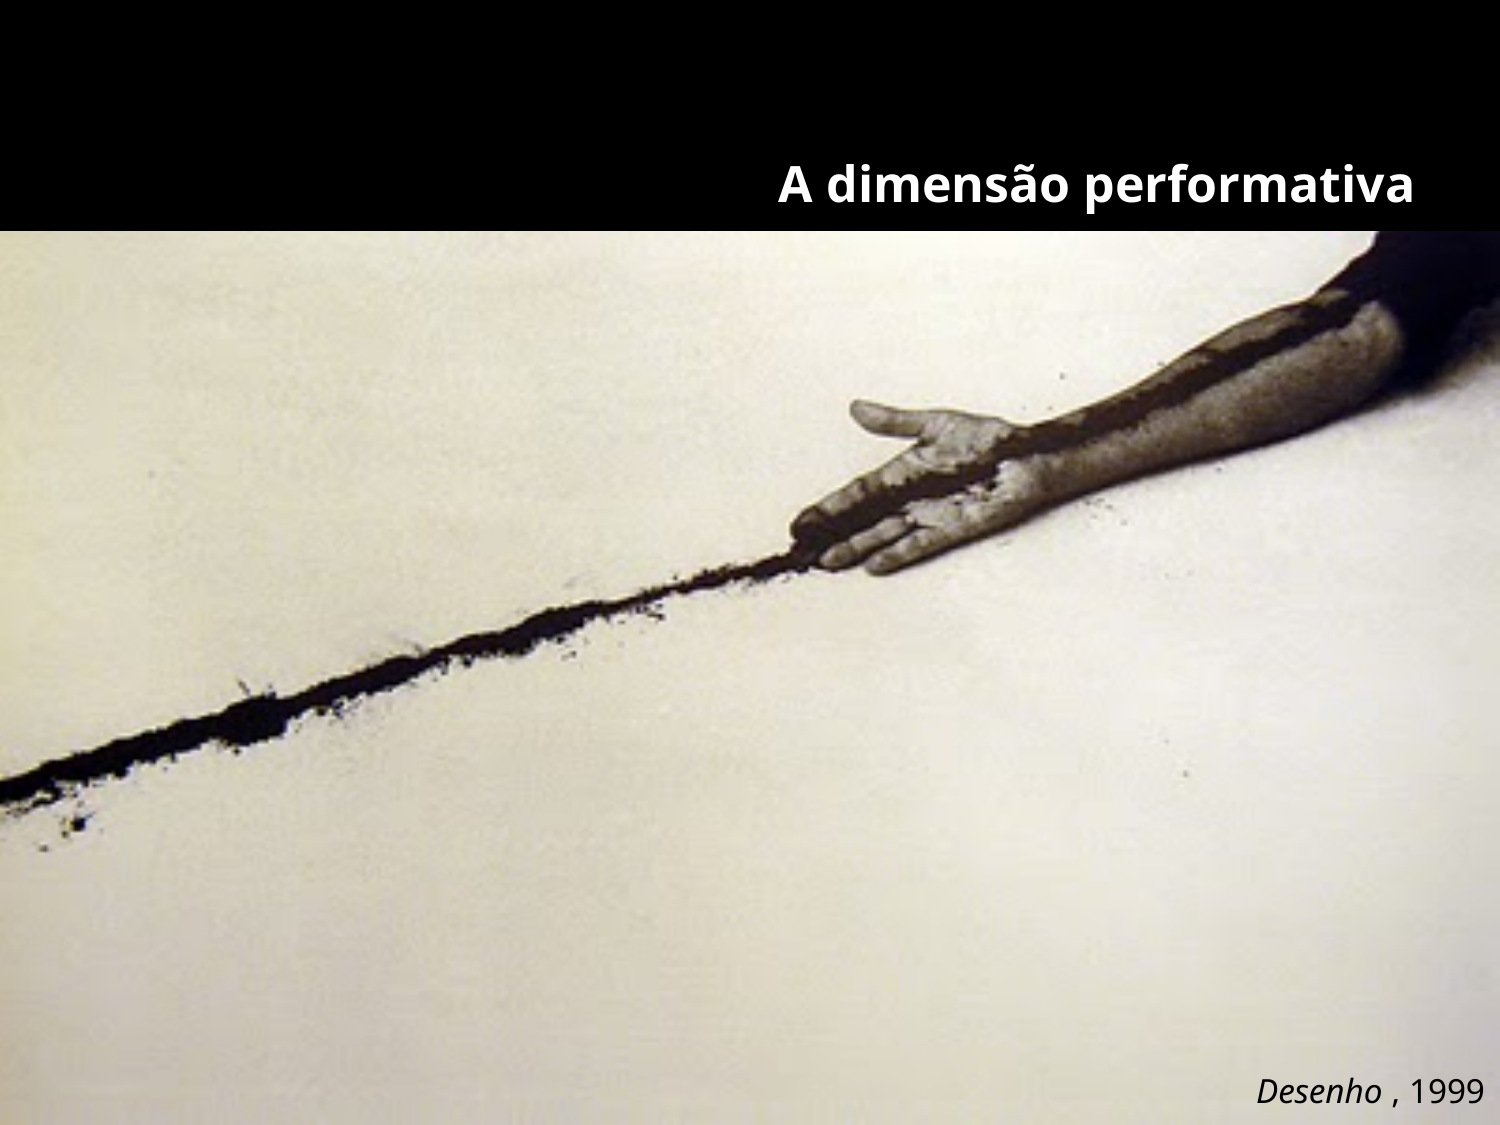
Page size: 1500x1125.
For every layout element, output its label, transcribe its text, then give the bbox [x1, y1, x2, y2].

picture [0, 231, 1500, 1125]
text_box A dimensão performativa [572, 125, 1424, 230]
